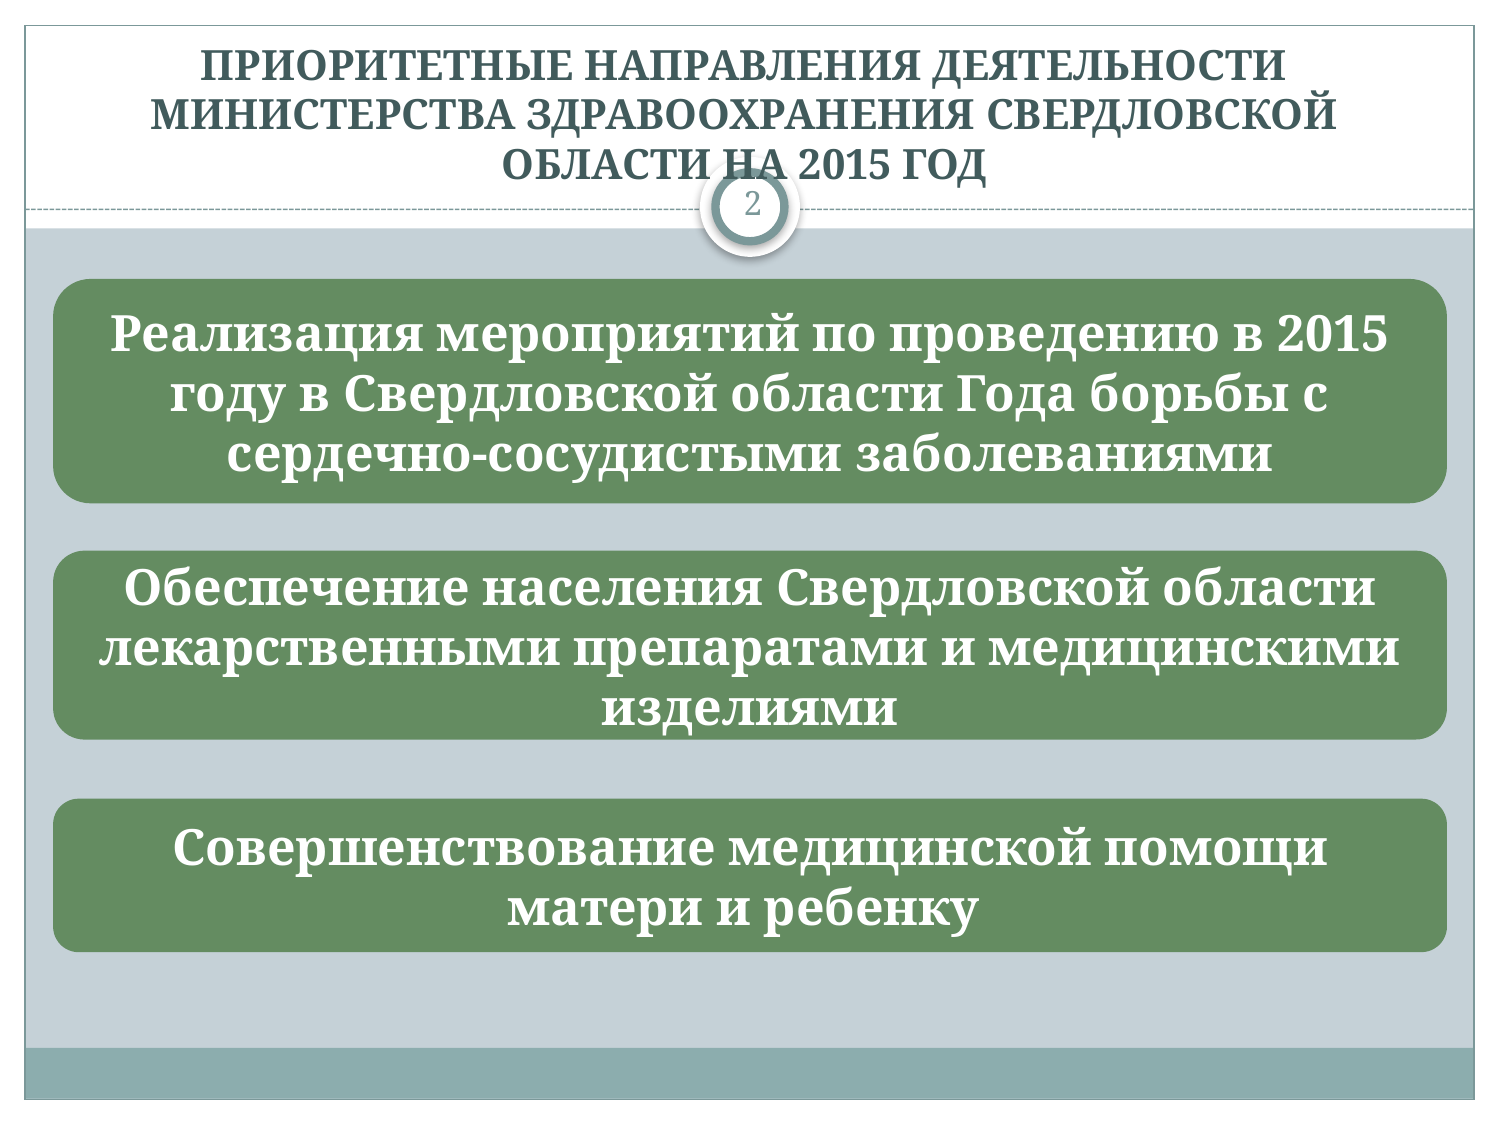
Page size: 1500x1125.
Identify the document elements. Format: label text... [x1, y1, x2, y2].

text_box Реализация мероприятий по проведению в 2015 году в Свердловской области Года борьбы с сердечно-сосудистыми заболеваниями [52, 277, 1448, 505]
text_box ПРИОРИТЕТНЫЕ НАПРАВЛЕНИЯ ДЕЯТЕЛЬНОСТИ МИНИСТЕРСТВА ЗДРАВООХРАНЕНИЯ СВЕРДЛОВСКОЙ ОБЛАСТИ НА 2015 ГОД [41, 30, 1447, 196]
text_box Совершенствование медицинской помощи матери и ребенку [52, 797, 1448, 954]
slide_number 2 [715, 196, 791, 241]
text_box Обеспечение населения Свердловской области лекарственными препаратами и медицинскими изделиями [52, 549, 1448, 741]
